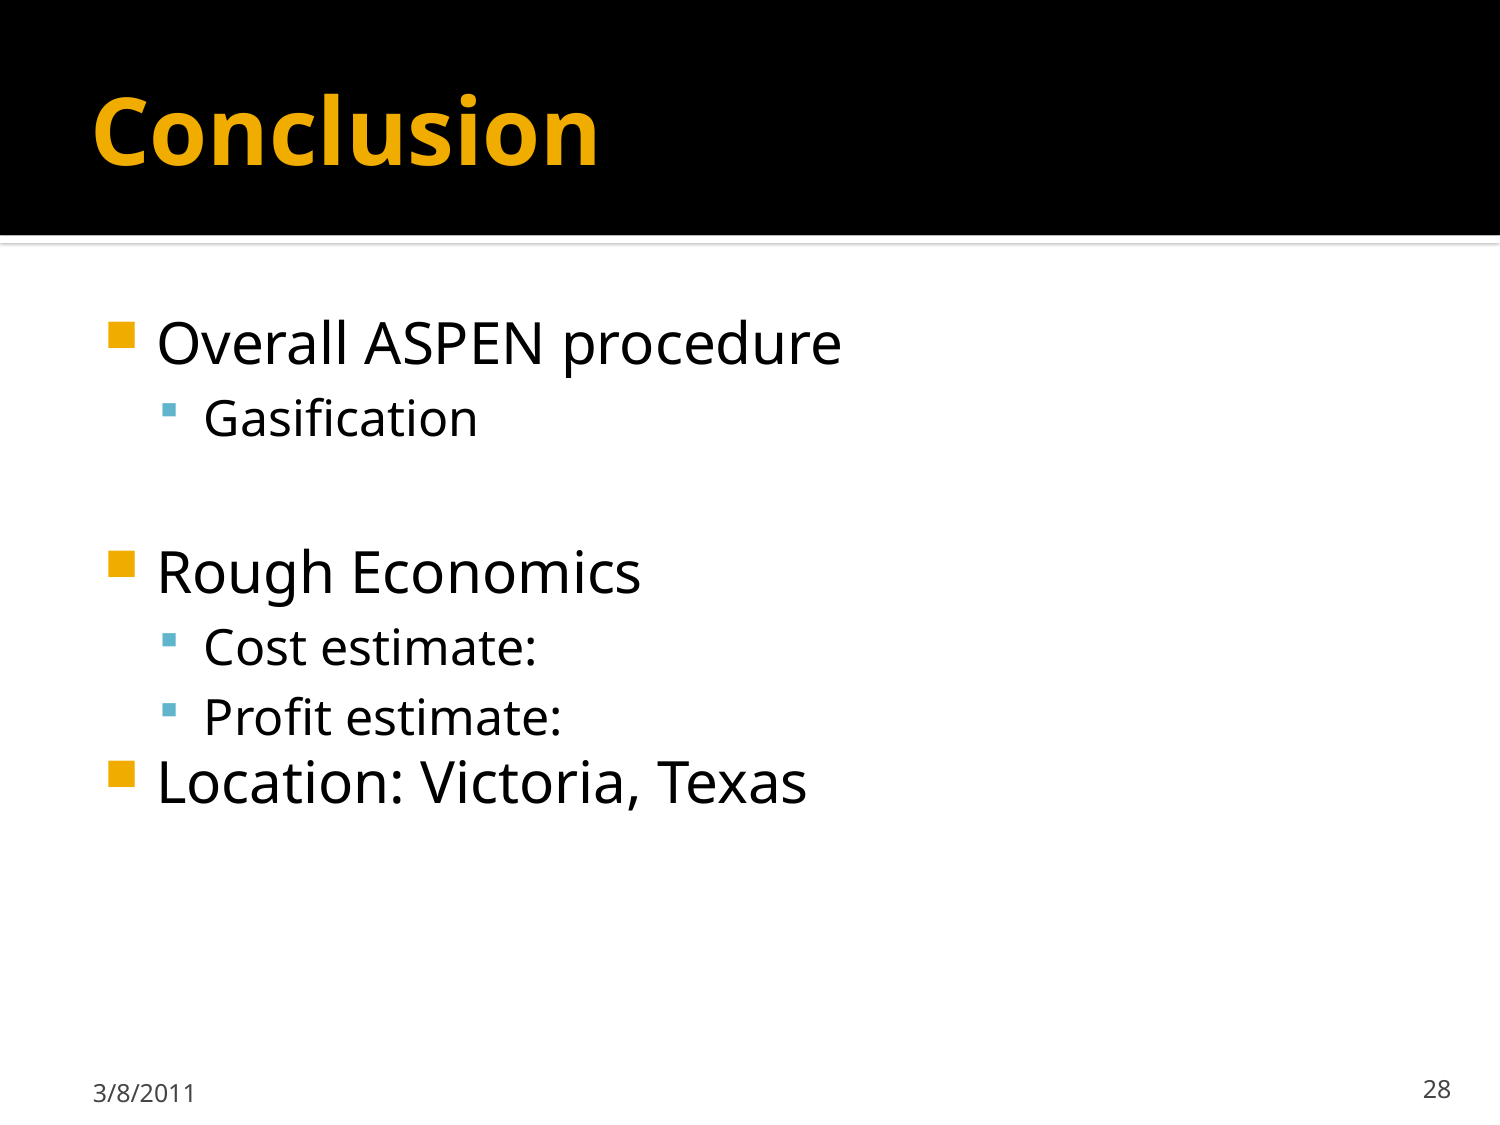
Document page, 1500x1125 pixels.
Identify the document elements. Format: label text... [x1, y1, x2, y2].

list Overall ASPEN procedure Gasification Rough Economics Cost estimate: Profit estimate: Location: Victoria, Texas [75, 291, 1425, 1050]
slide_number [75, 1062, 425, 1108]
slide_number 28 [1345, 1062, 1467, 1108]
title Conclusion [75, 24, 1425, 231]
